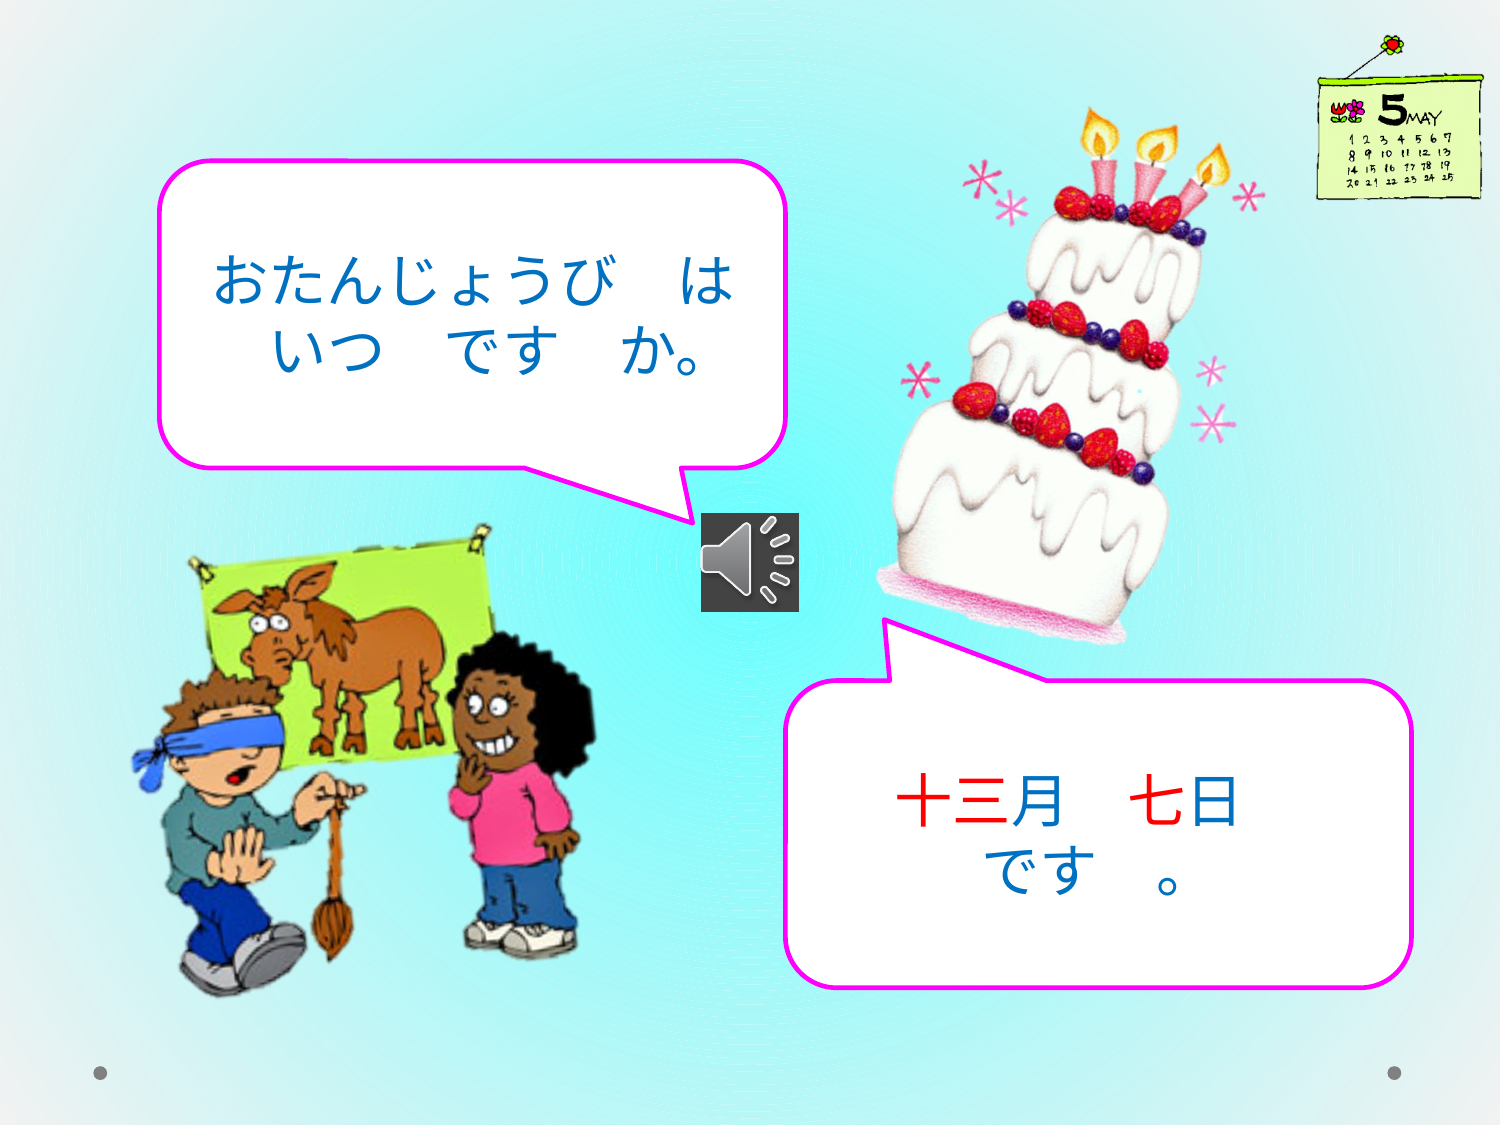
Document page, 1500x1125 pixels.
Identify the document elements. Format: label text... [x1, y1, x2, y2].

picture [102, 512, 631, 1013]
text_box おたんじょうび は いつ です か。 [156, 158, 788, 526]
text_box 十三月 七日 です 。 [783, 678, 1414, 991]
picture [699, 0, 1497, 742]
